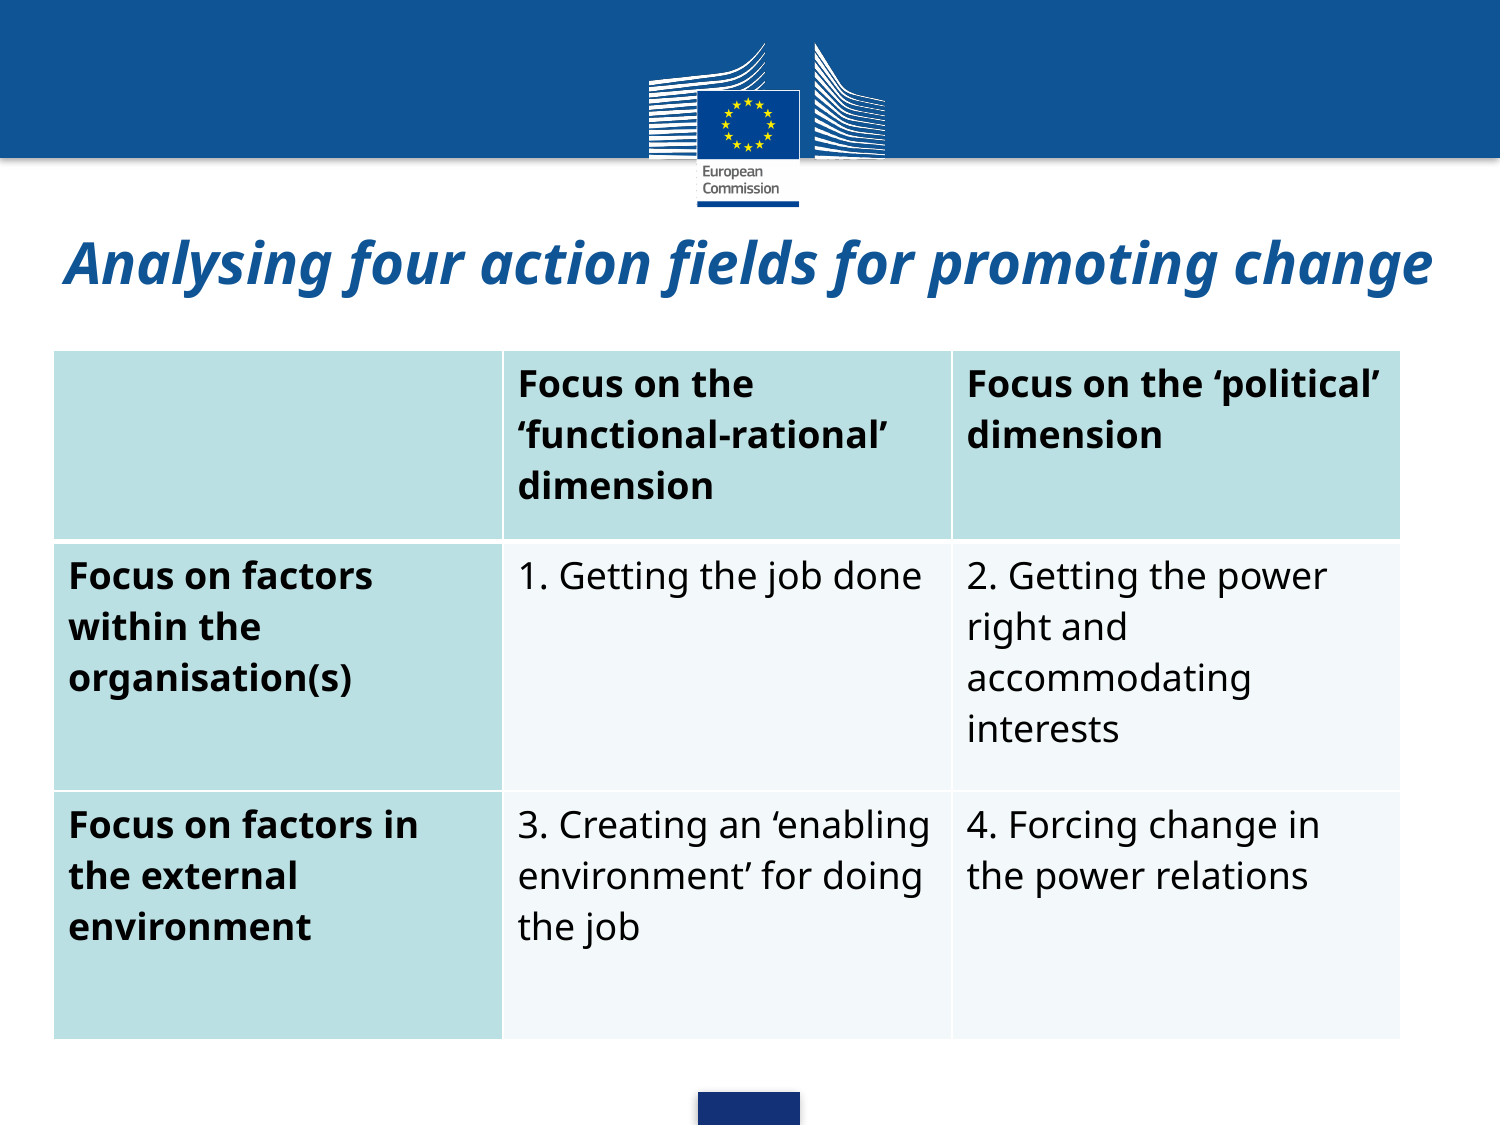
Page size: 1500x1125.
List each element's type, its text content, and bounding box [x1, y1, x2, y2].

table_cell 2. Getting the power right and accommodating interests [953, 544, 1400, 790]
table_header Focus on the ‘political’ dimension [953, 351, 1400, 539]
table_cell 1. Getting the job done [504, 544, 951, 790]
table_header [54, 351, 502, 539]
table_cell 3. Creating an ‘enabling environment’ for doing the job [504, 792, 951, 1039]
title Analysing four action fields for promoting change [0, 184, 1500, 339]
picture [649, 42, 885, 184]
table_cell Focus on factors within the organisation(s) [54, 544, 502, 790]
table_cell Focus on factors in the external environment [54, 792, 502, 1039]
table_header Focus on the ‘functional-rational’ dimension [504, 351, 951, 539]
table_cell 4. Forcing change in the power relations [953, 792, 1400, 1039]
